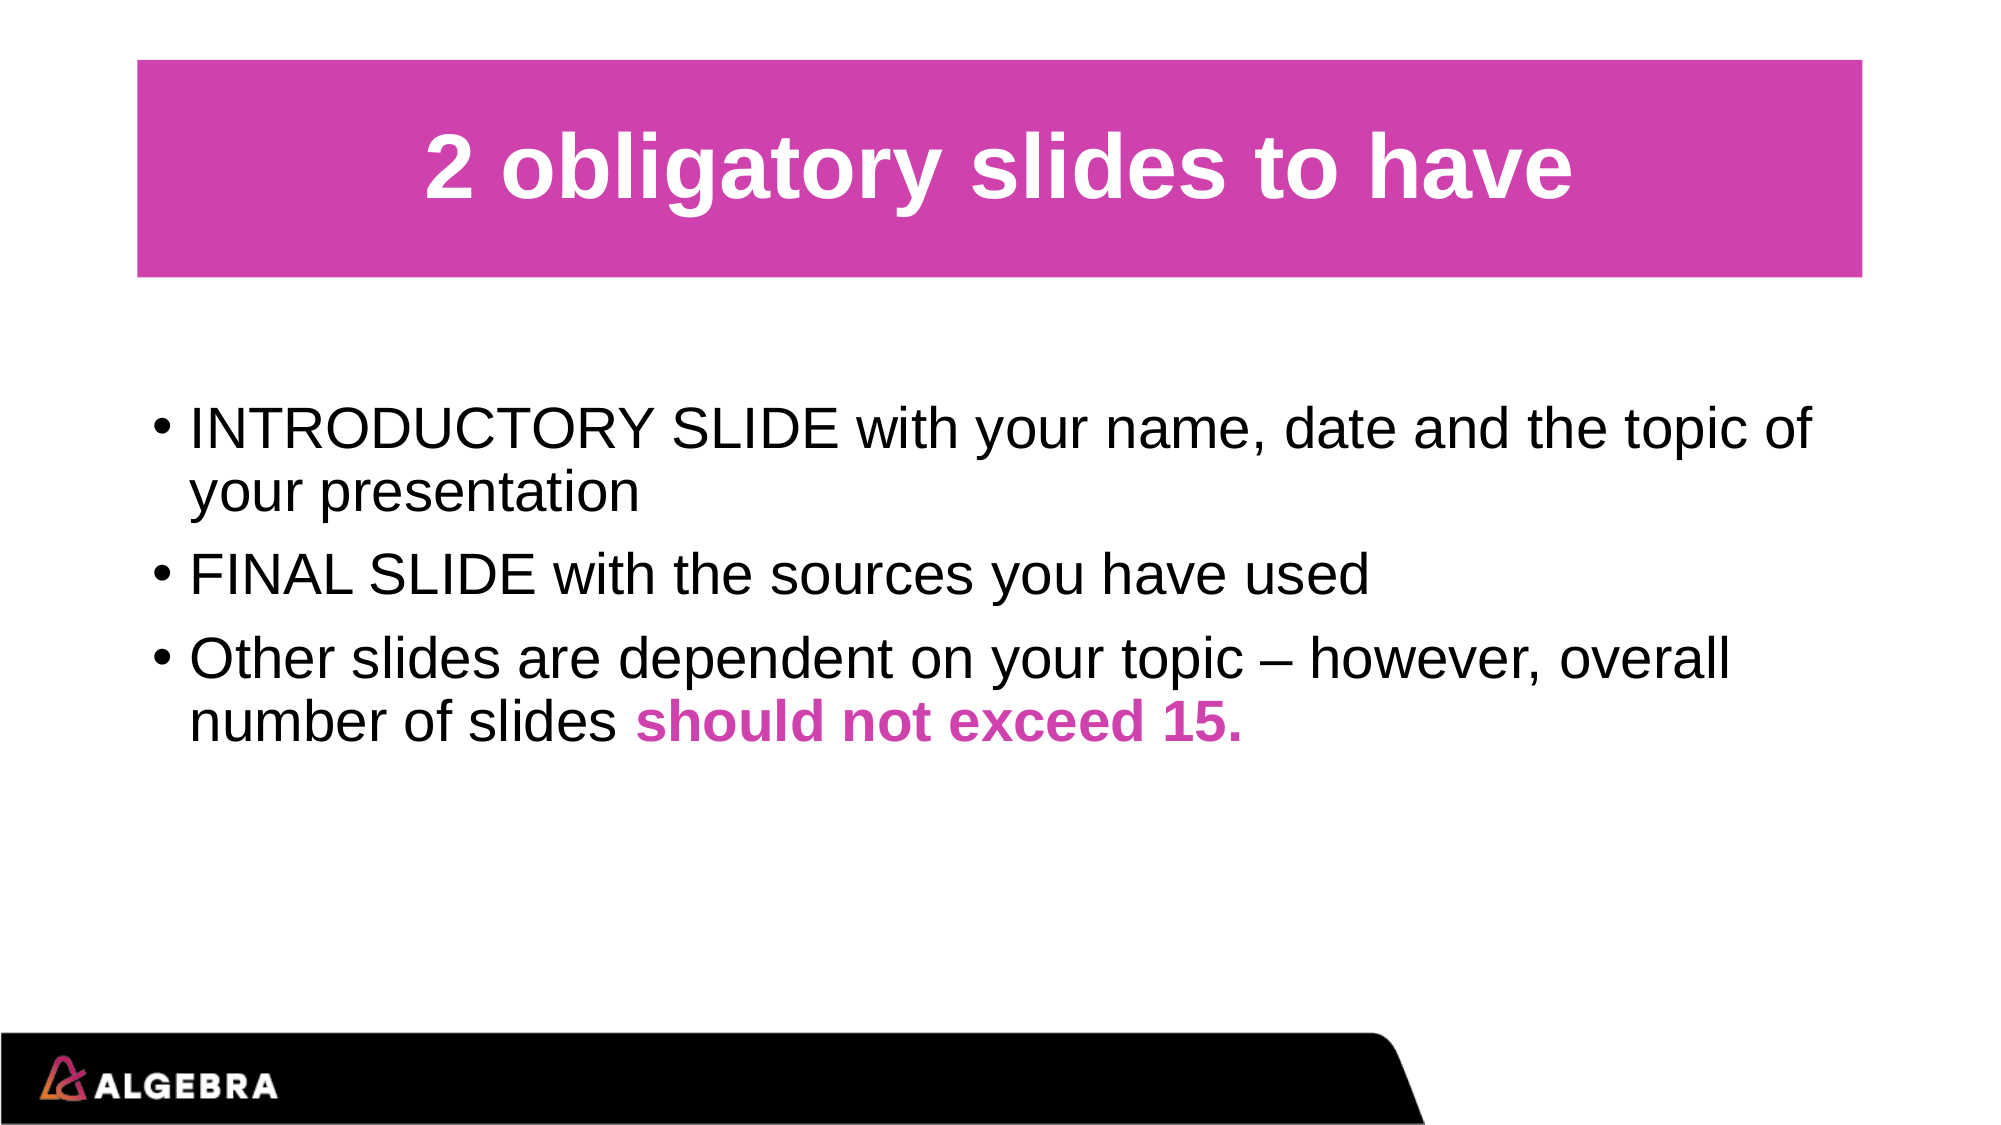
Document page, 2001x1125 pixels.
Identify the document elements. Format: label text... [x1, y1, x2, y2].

list INTRODUCTORY SLIDE with your name, date and the topic of your presentation FINAL SLIDE with the sources you have used Other slides are dependent on your topic – however, overall number of slides should not exceed 15. [137, 299, 1863, 1014]
title 2 obligatory slides to have [137, 59, 1863, 278]
picture [0, 1032, 1425, 1125]
